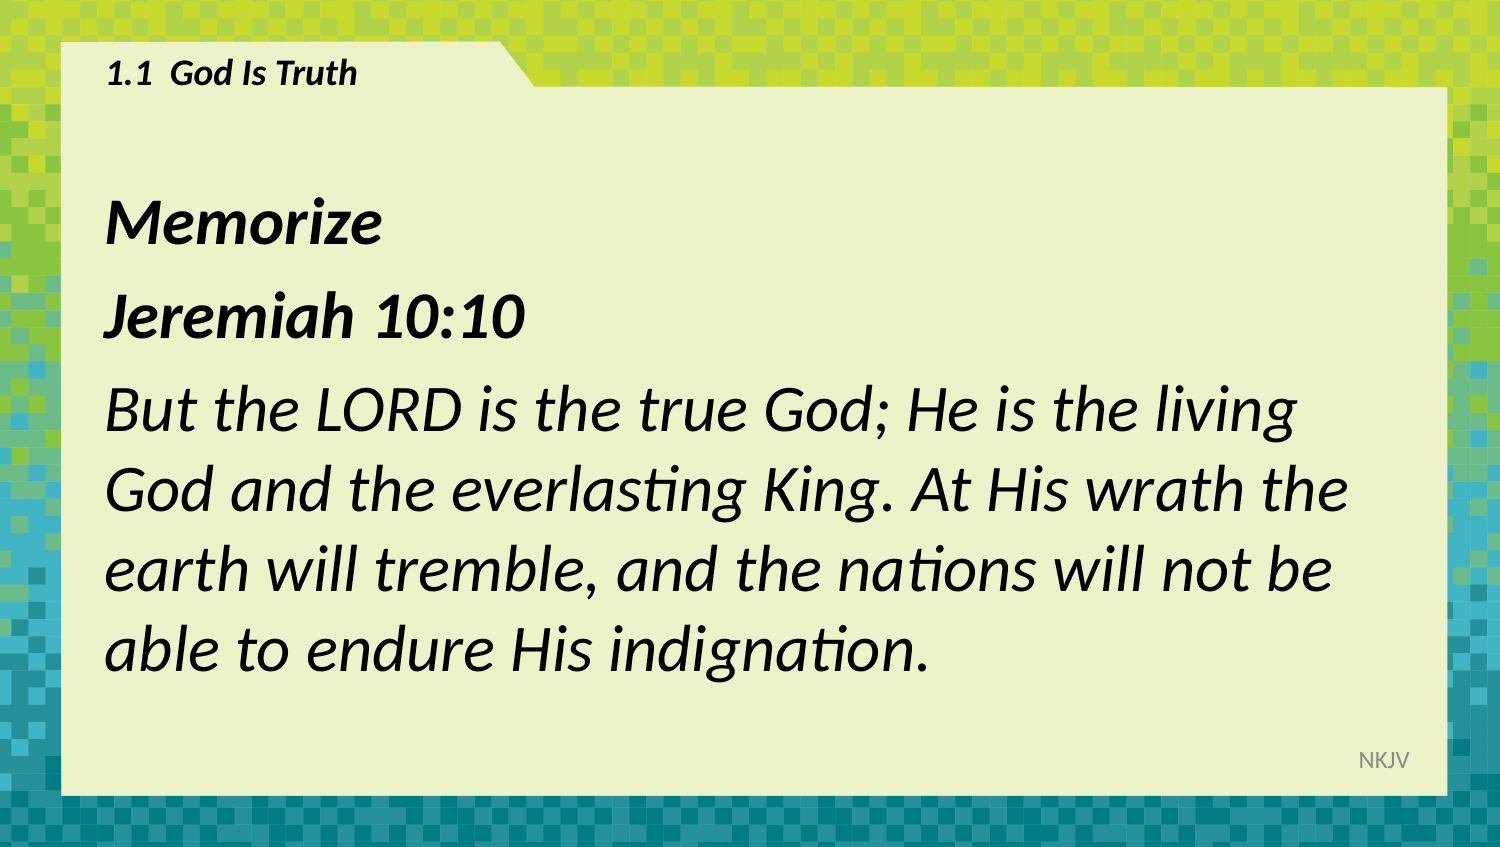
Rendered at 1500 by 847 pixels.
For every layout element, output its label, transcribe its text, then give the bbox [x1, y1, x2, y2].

title 1.1 God Is Truth [89, 33, 1420, 108]
footer NKJV [950, 736, 1425, 782]
list Memorize Jeremiah 10:10 But the LORD is the true God; He is the living God and the everlasting King. At His wrath the earth will tremble, and the nations will not be able to endure His indignation. [89, 141, 1403, 722]
picture [0, 0, 1500, 847]
